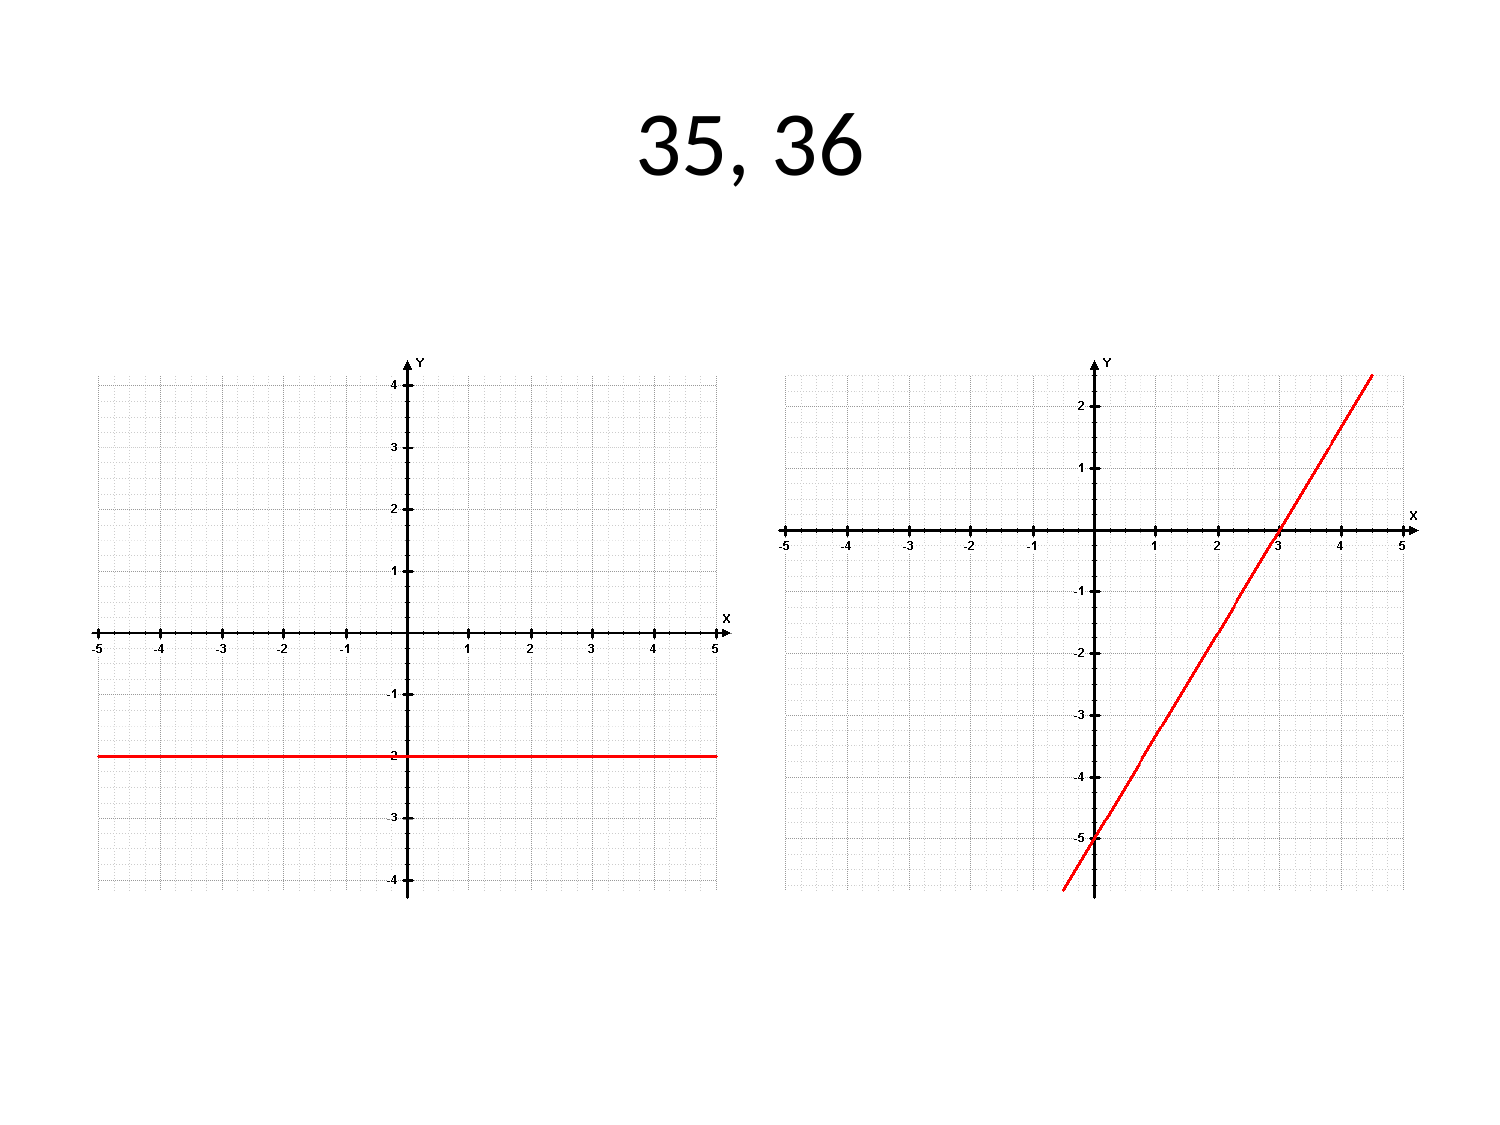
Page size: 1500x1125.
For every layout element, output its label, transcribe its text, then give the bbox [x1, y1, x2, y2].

title 35, 36 [75, 45, 1425, 233]
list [74, 354, 738, 914]
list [762, 354, 1426, 914]
